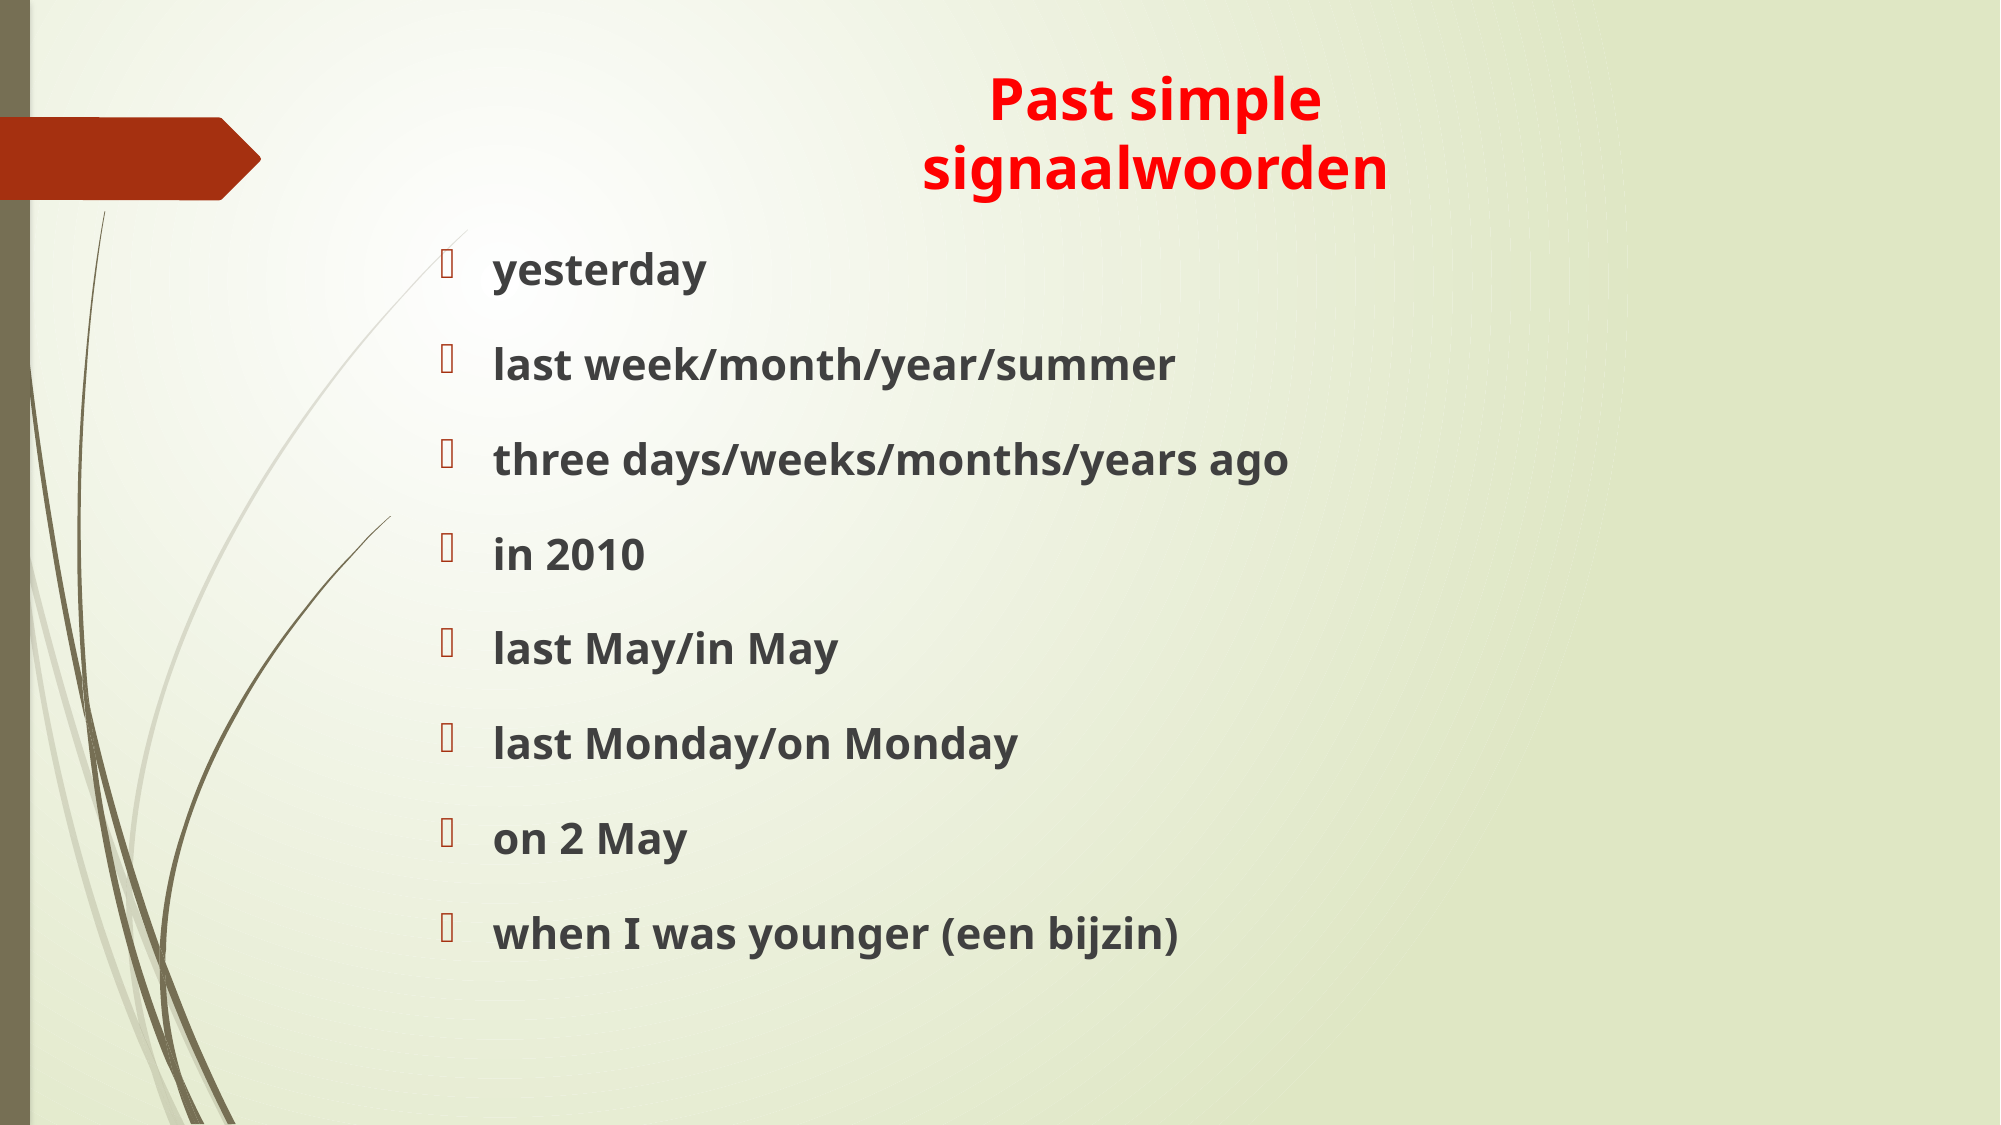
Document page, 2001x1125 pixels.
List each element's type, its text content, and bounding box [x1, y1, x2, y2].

list yesterday last week/month/year/summer three days/weeks/months/years ago in 2010 last May/in May last Monday/on Monday on 2 May when I was younger (een bijzin) [424, 208, 1888, 970]
title Past simple signaalwoorden [424, 54, 1888, 208]
